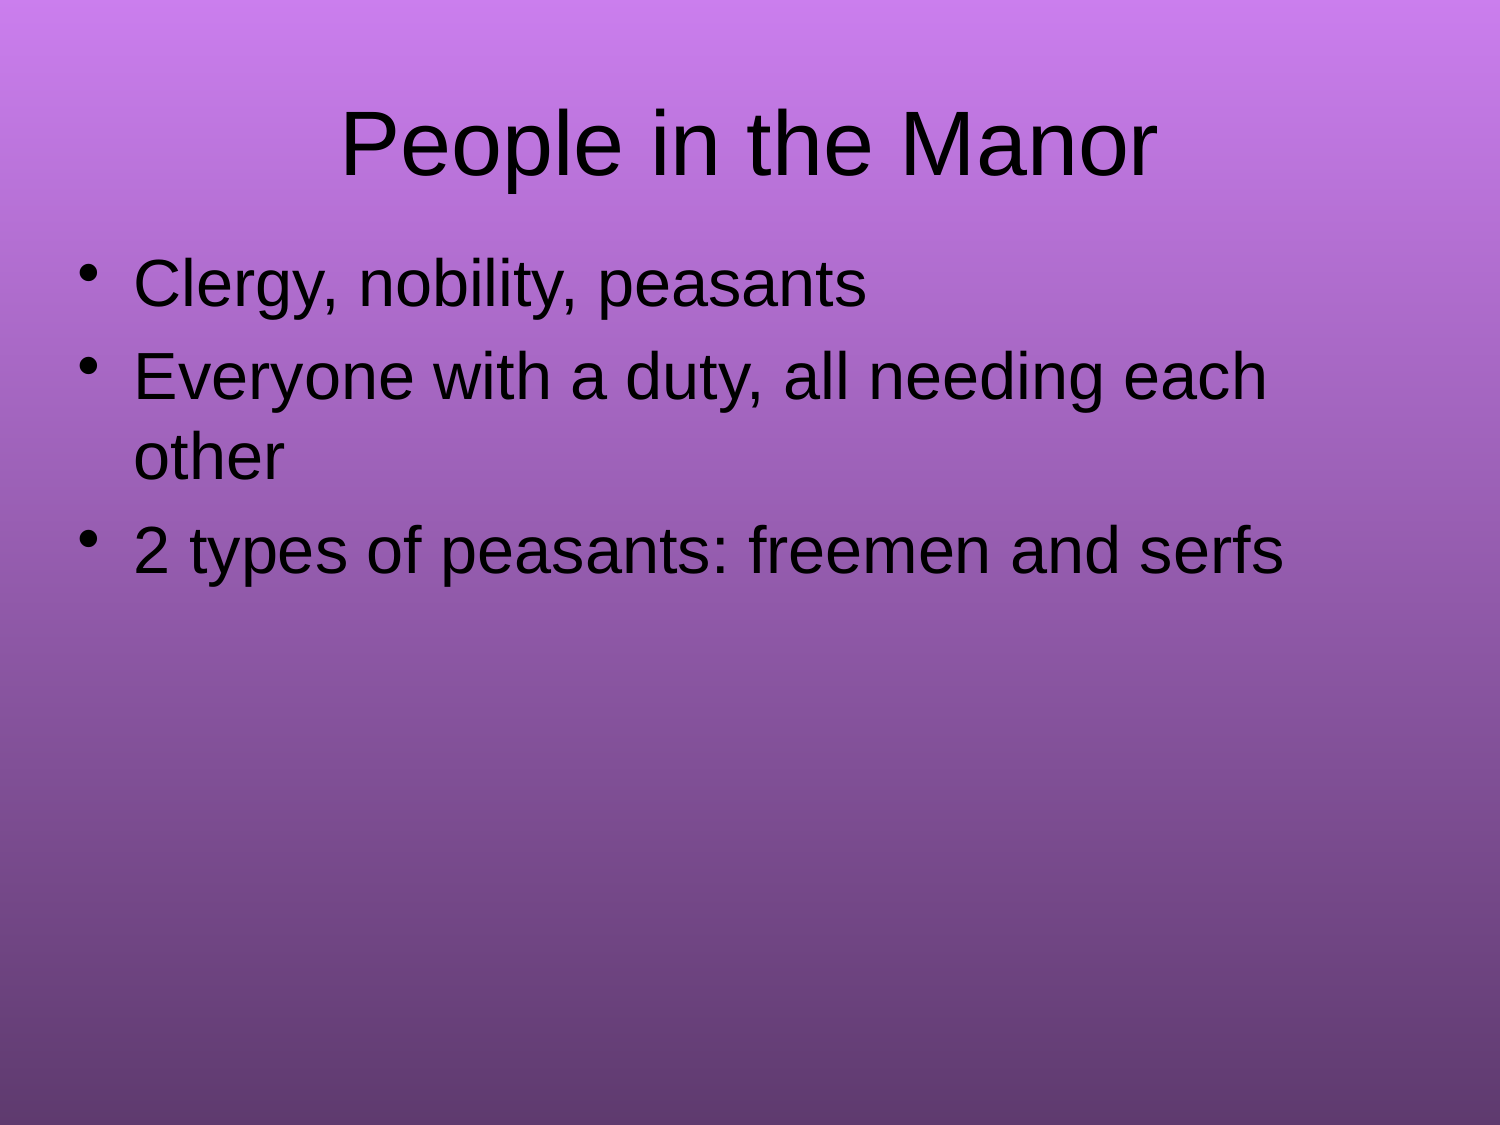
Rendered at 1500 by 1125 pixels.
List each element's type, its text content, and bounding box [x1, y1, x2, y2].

list Clergy, nobility, peasants Everyone with a duty, all needing each other 2 types of peasants: freemen and serfs [62, 232, 1413, 976]
title People in the Manor [74, 44, 1426, 233]
